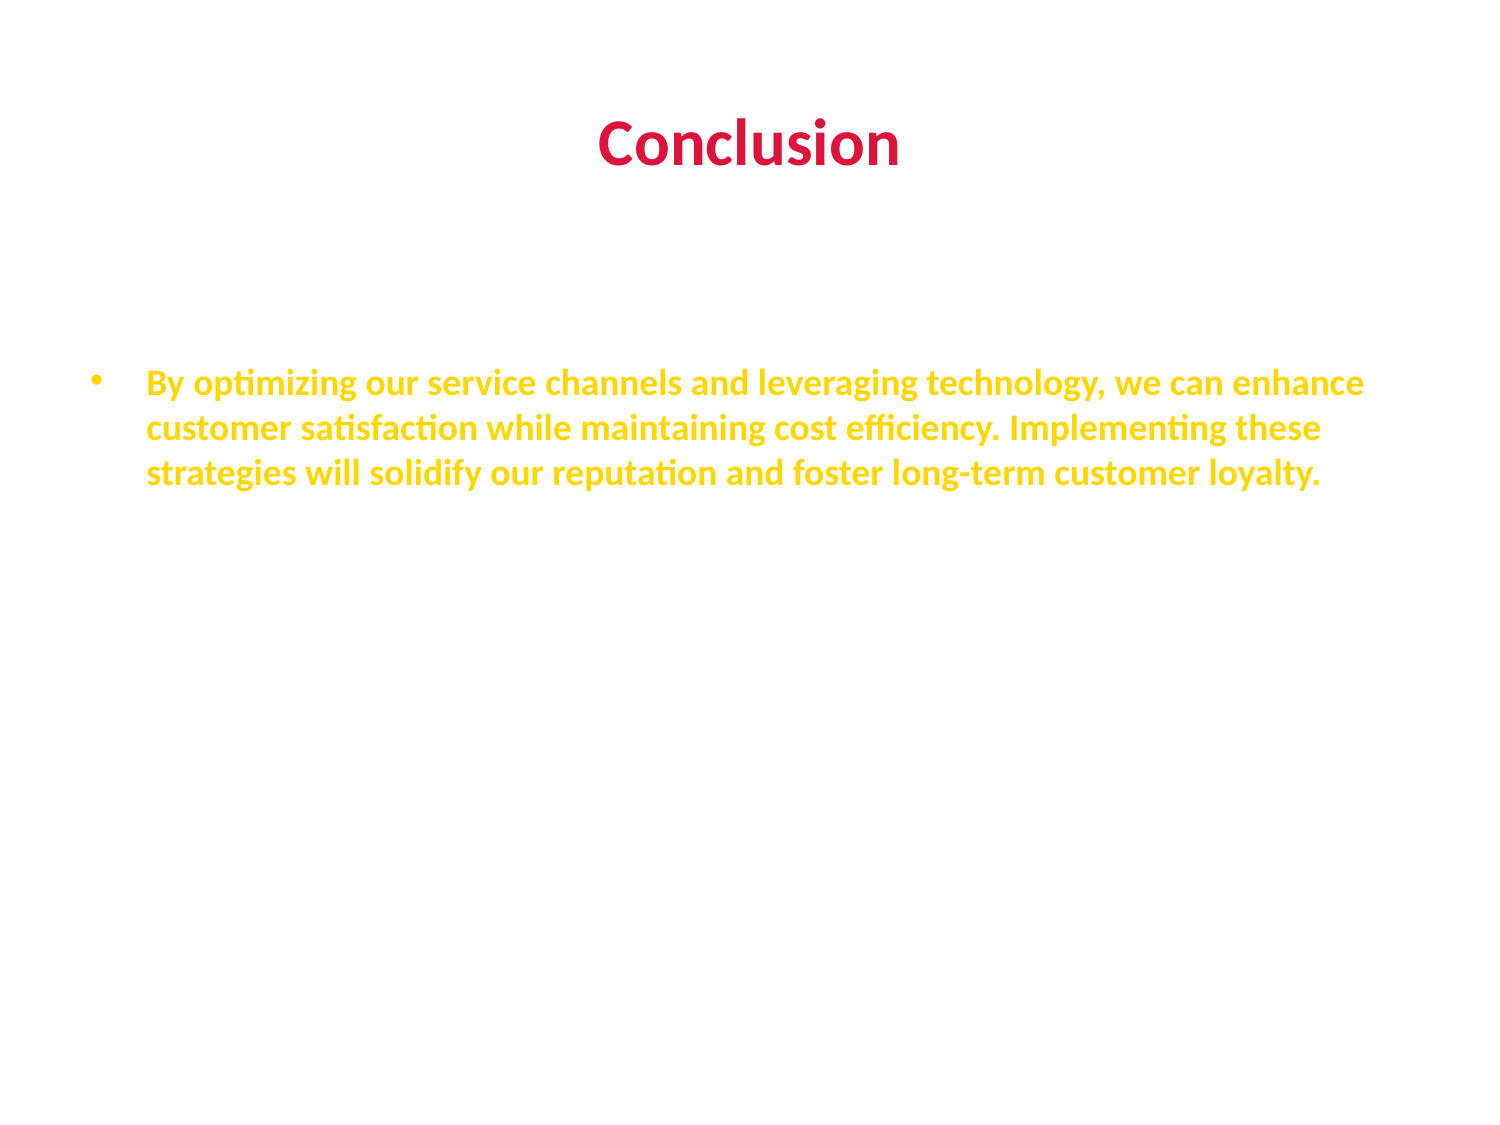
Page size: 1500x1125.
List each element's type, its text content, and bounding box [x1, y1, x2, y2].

title Conclusion [75, 45, 1425, 233]
list By optimizing our service channels and leveraging technology, we can enhance customer satisfaction while maintaining cost efficiency. Implementing these strategies will solidify our reputation and foster long-term customer loyalty. [75, 262, 1425, 1005]
